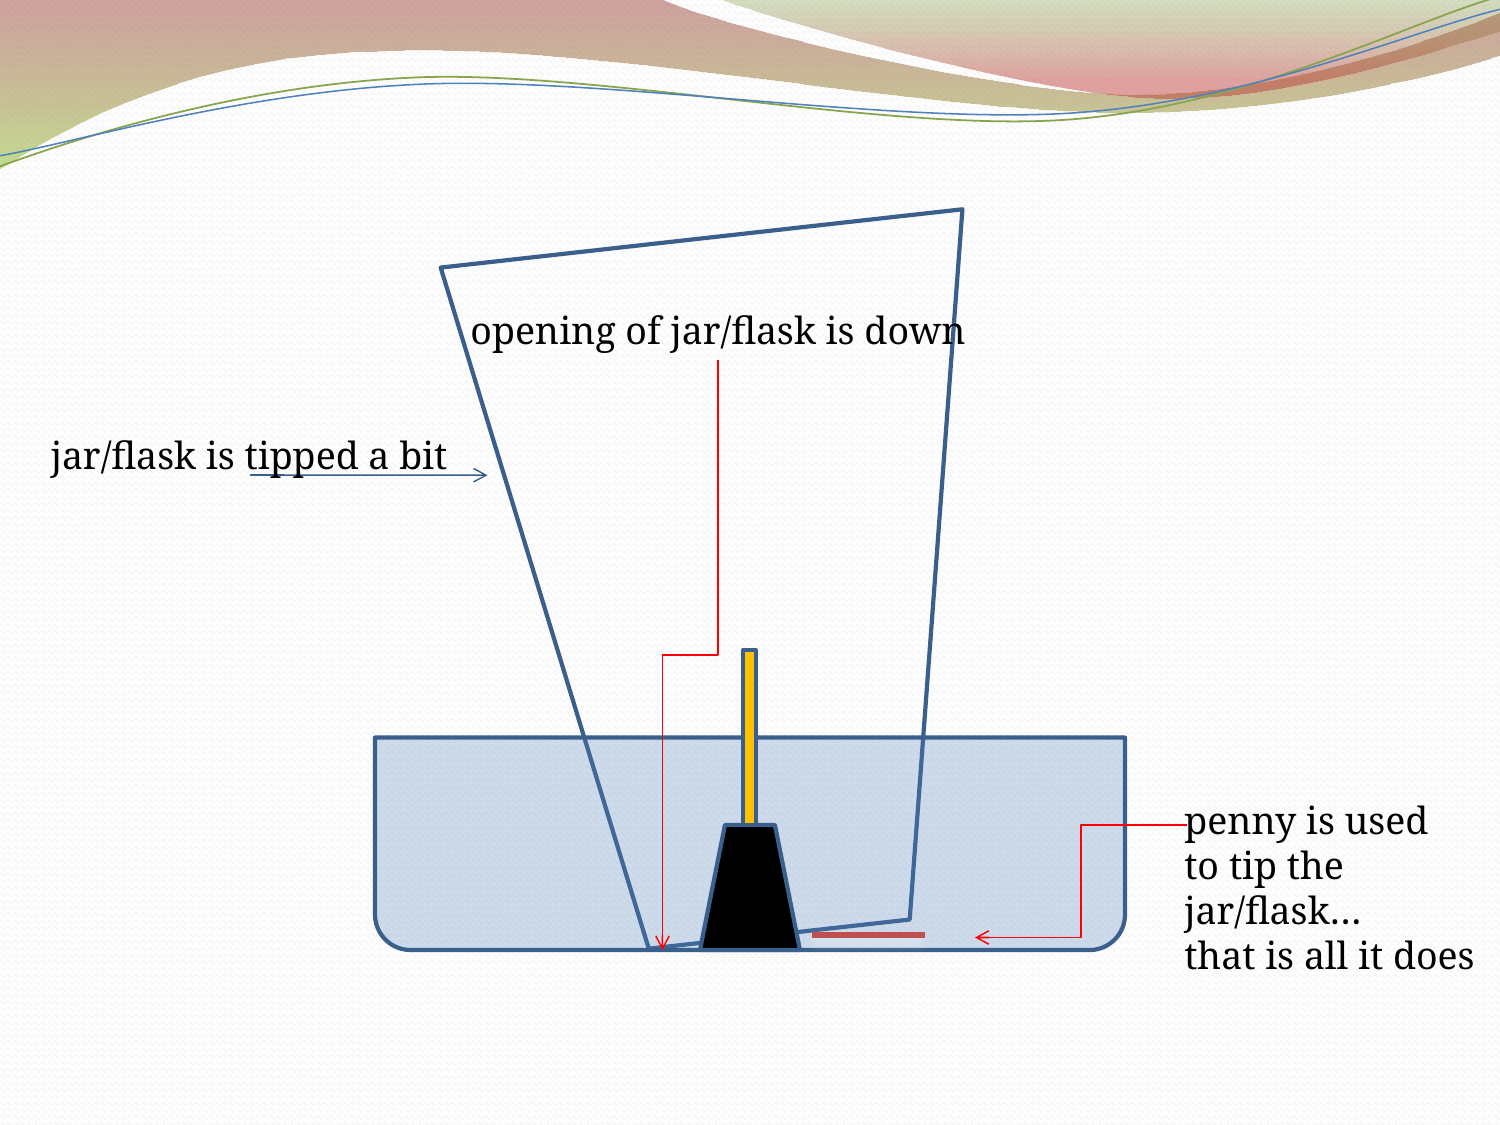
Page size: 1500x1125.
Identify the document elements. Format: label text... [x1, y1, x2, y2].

text_box [719, 360, 954, 626]
text_box [438, 207, 965, 322]
text_box jar/flask is tipped a bit [36, 424, 463, 485]
text_box [663, 696, 741, 735]
text_box [741, 696, 758, 827]
text_box [758, 735, 1128, 953]
text_box [466, 360, 717, 626]
text_box [372, 735, 741, 953]
text_box opening of jar/flask is down [455, 299, 981, 360]
text_box [569, 696, 662, 735]
text_box [697, 822, 803, 953]
text_box [758, 696, 929, 735]
text_box penny is used to tip the jar/flask… that is all it does [1169, 789, 1490, 985]
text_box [974, 824, 1188, 938]
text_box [395, 627, 986, 684]
